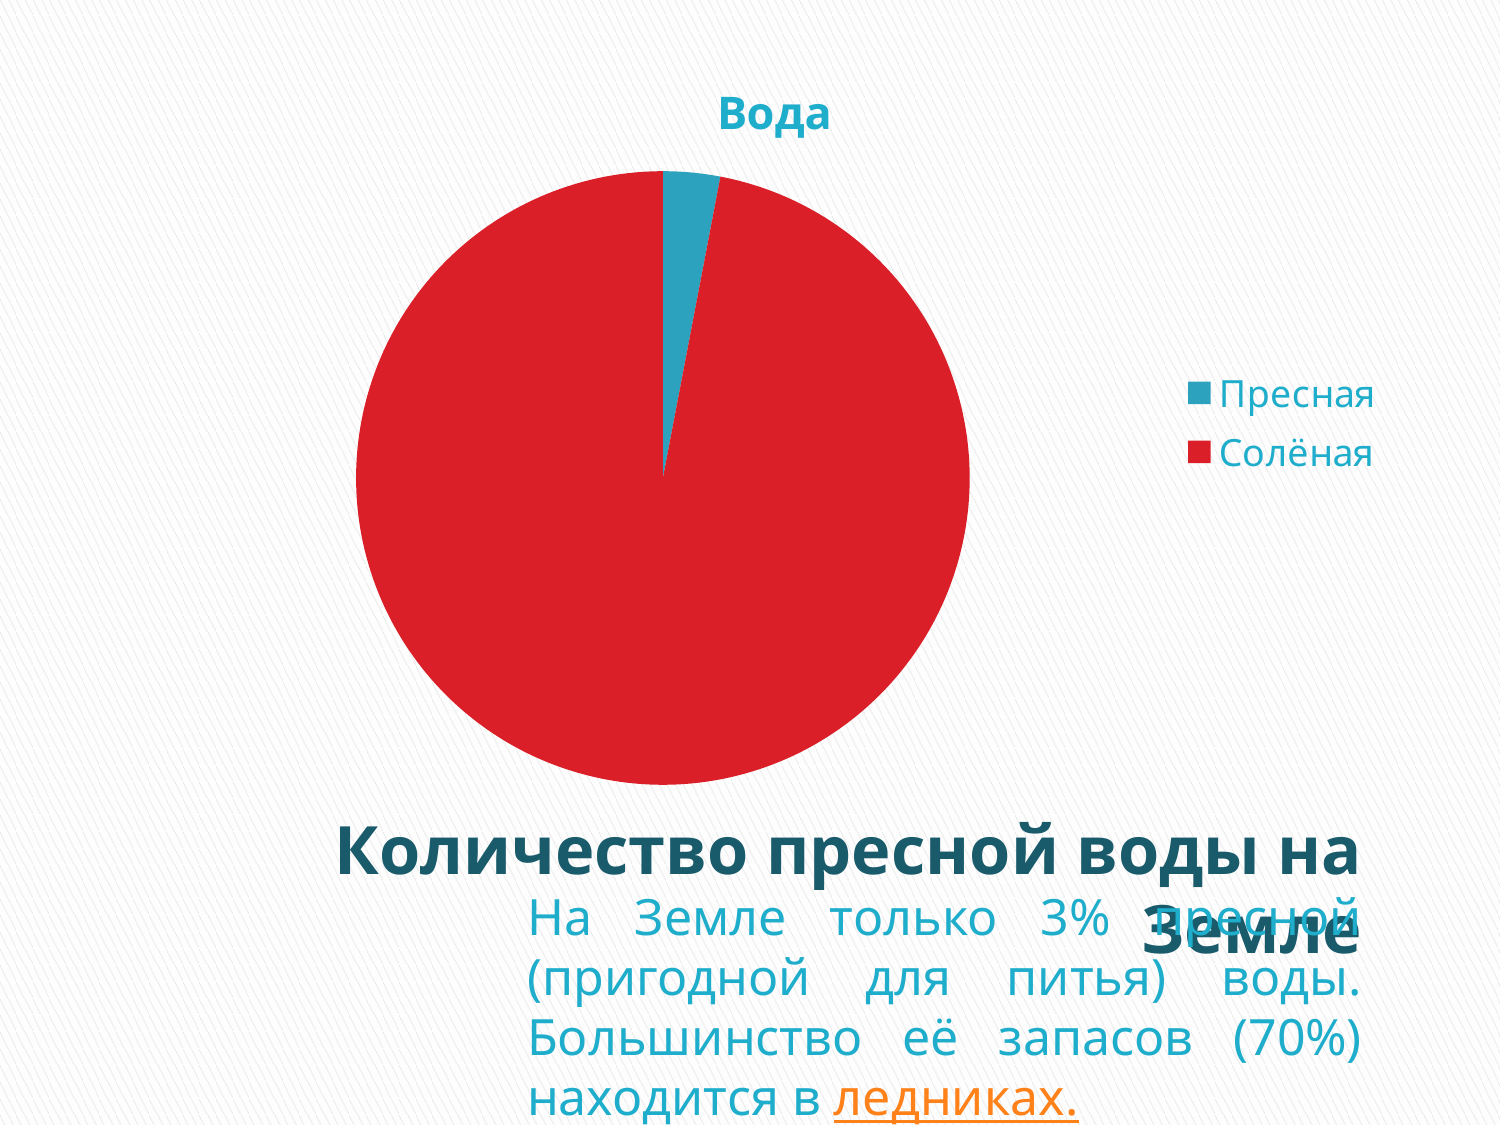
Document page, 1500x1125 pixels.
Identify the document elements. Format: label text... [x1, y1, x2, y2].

chart [149, 44, 1401, 801]
list На Земле только 3% пресной (пригодной для питья) воды. Большинство её запасов (70%) находится в ледниках. [512, 878, 1377, 1100]
title Количество пресной воды на Земле [150, 811, 1378, 875]
